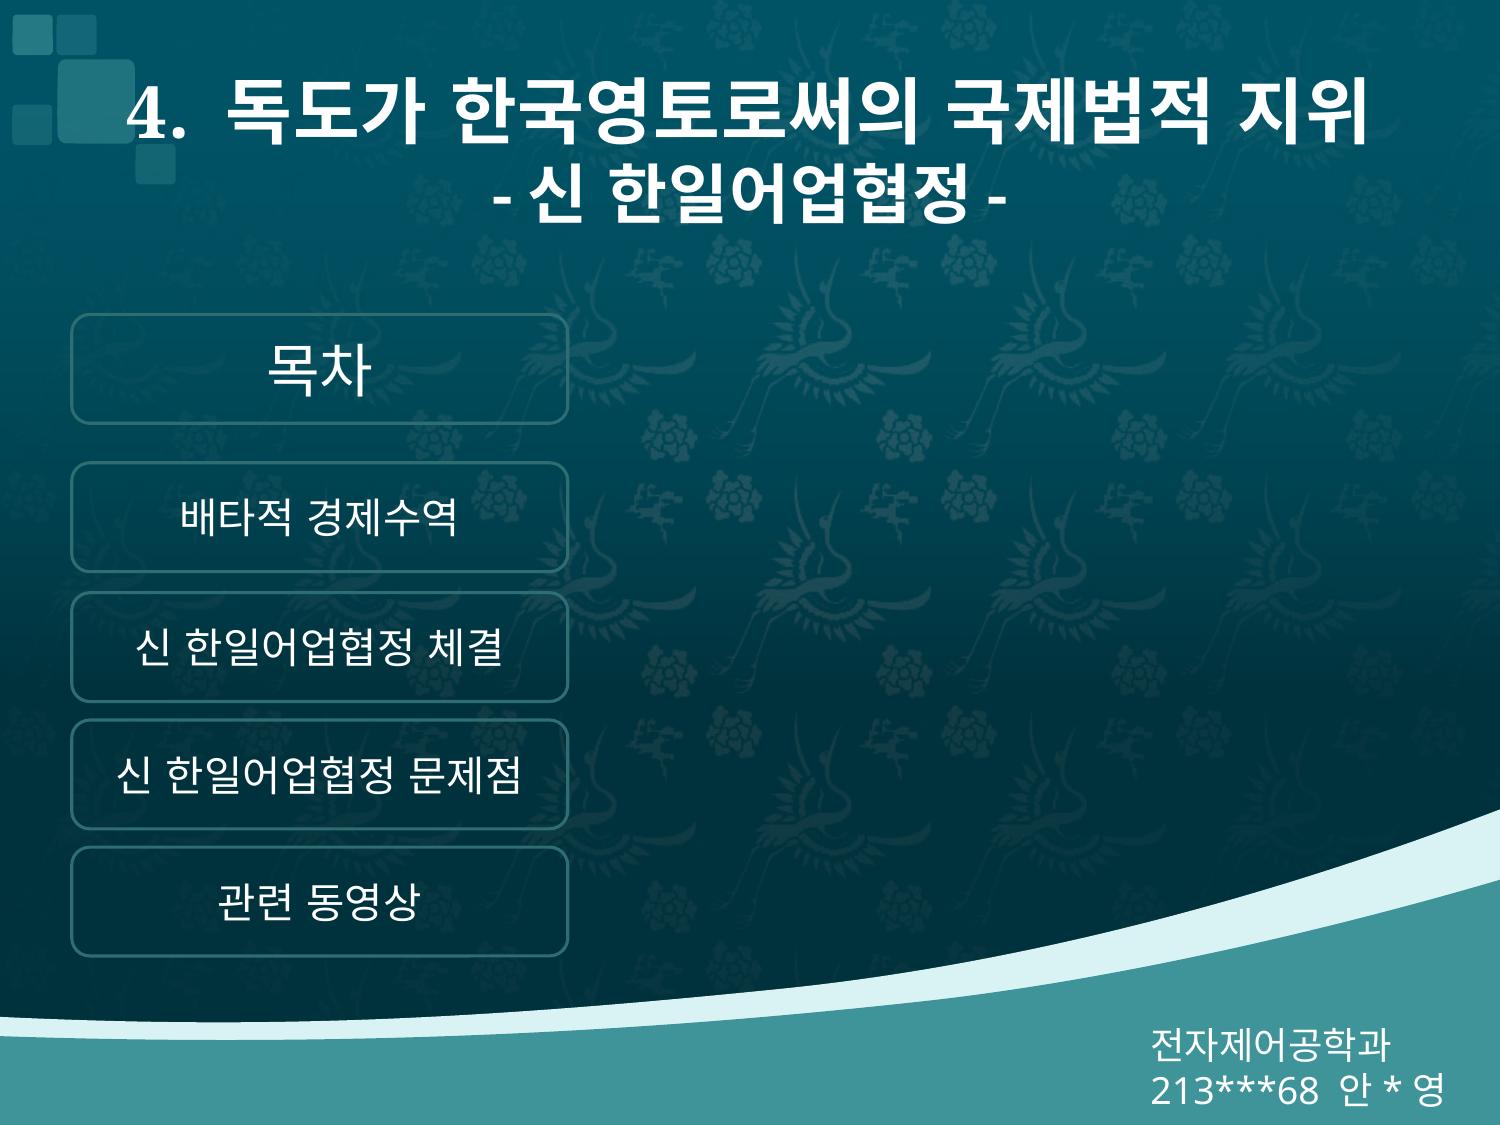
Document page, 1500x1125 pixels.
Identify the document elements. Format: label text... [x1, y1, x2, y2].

text_box 목차 [70, 312, 570, 425]
text_box 신 한일어업협정 문제점 [70, 718, 570, 831]
text_box 배타적 경제수역 [70, 461, 570, 574]
text_box 전자제어공학과 213***68 안*영 [1135, 1014, 1500, 1120]
text_box 신 한일어업협정 체결 [70, 591, 570, 704]
text_box 관련 동영상 [70, 845, 570, 958]
title 4. 독도가 한국영토로써의 국제법적 지위 -신 한일어업협정- [49, 30, 1452, 268]
